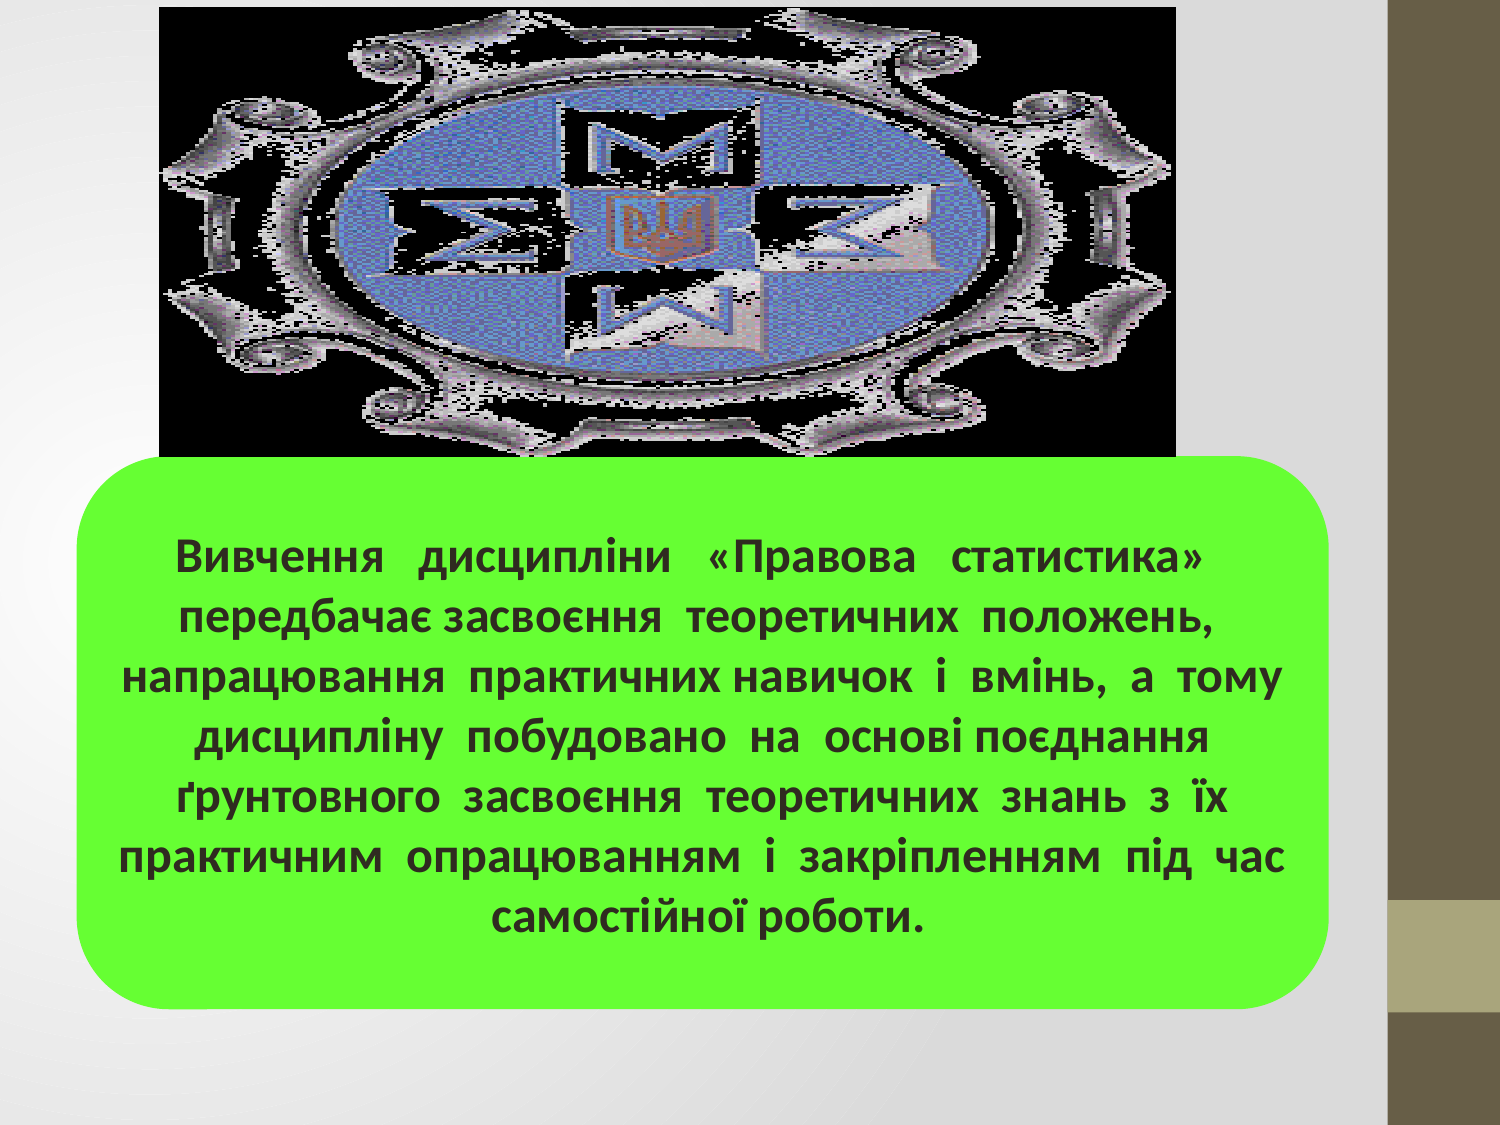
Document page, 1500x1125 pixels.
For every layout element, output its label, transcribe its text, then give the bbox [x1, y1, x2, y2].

text_box Вивчення дисципліни «Правова статистика» передбачає засвоєння теоретичних положень, напрацювання практичних навичок і вмінь, а тому дисципліну побудовано на основі поєднання ґрунтовного засвоєння теоретичних знань з їх практичним опрацюванням і закріпленням під час самостійної роботи. [75, 455, 1330, 1011]
picture [158, 6, 1176, 457]
